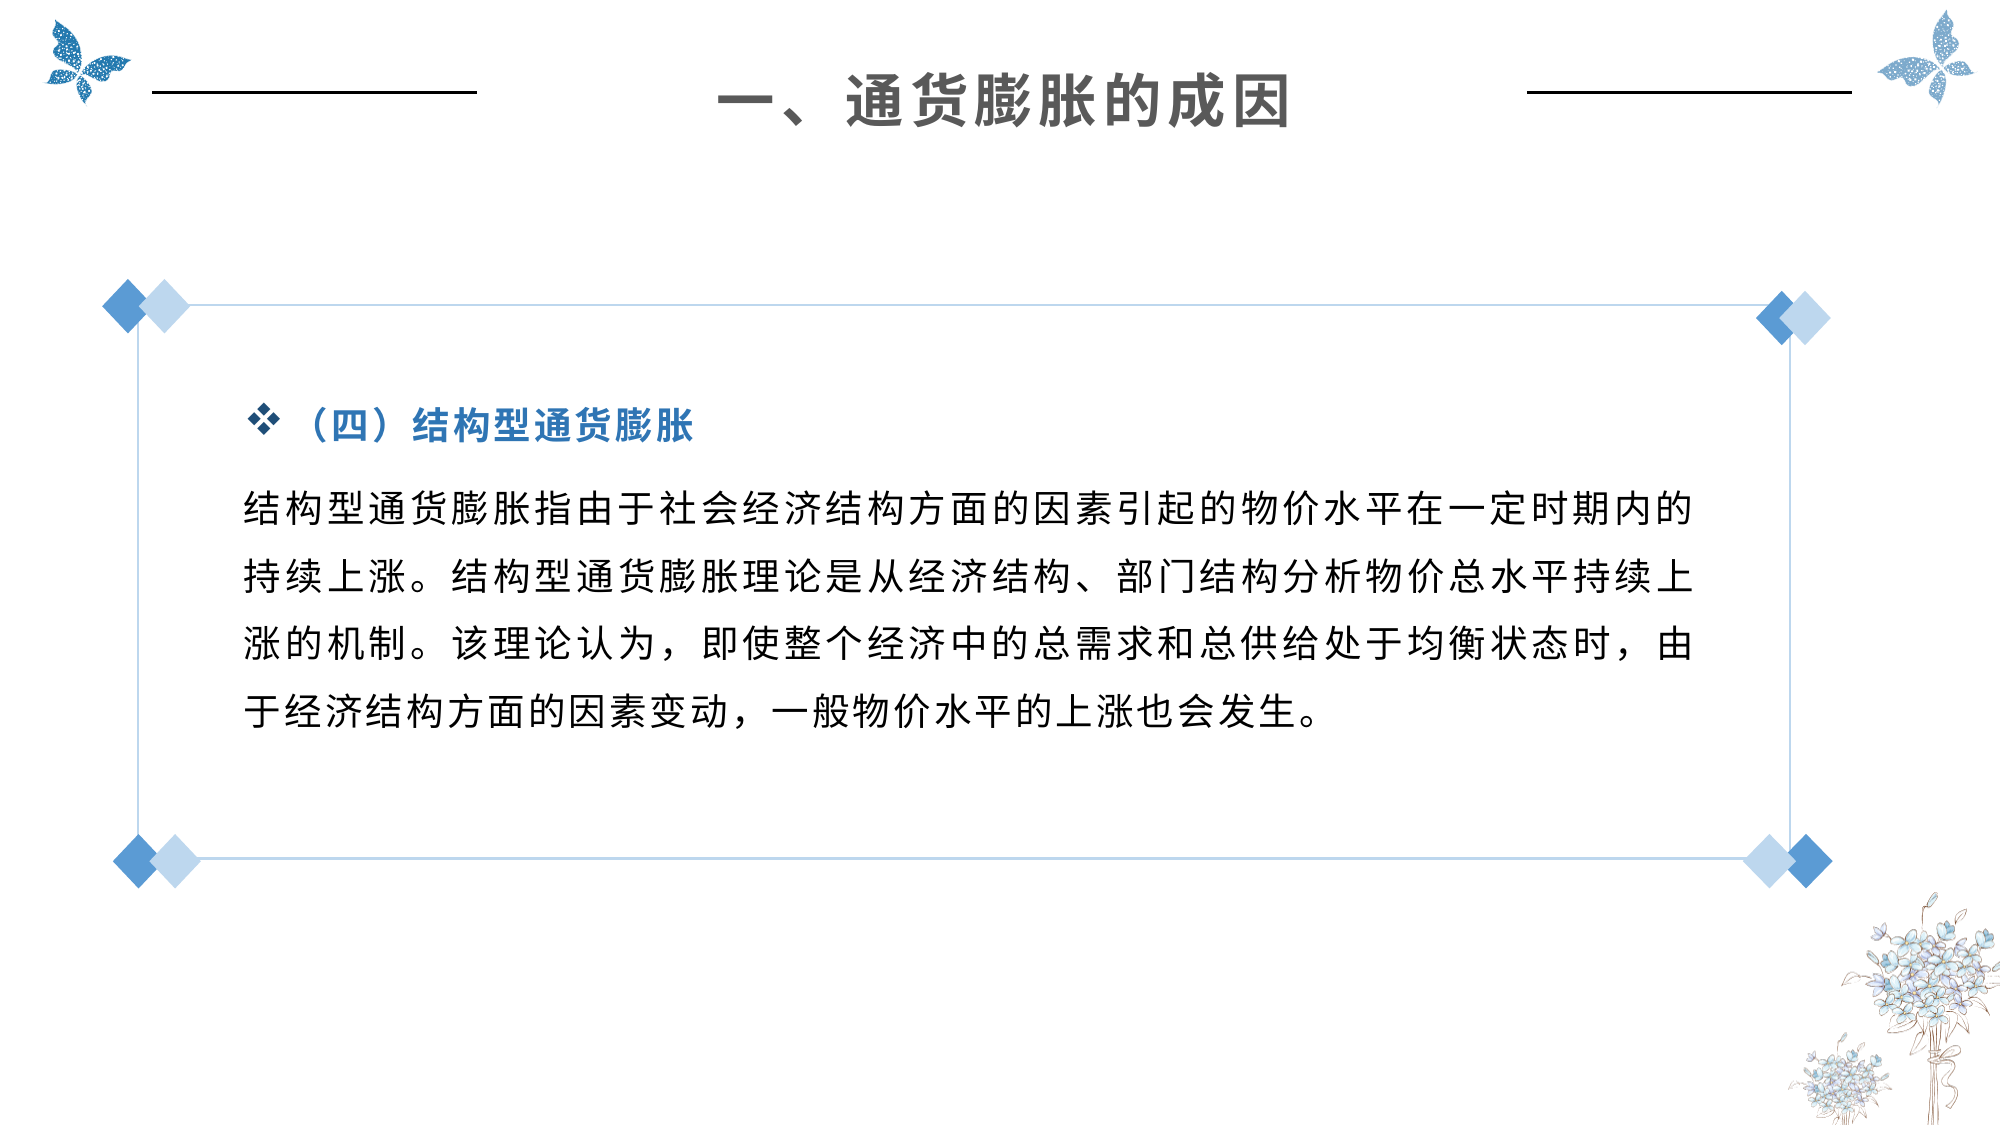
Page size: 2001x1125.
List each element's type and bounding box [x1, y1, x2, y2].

text_box [151, 55, 1852, 142]
picture [1788, 892, 2000, 1125]
text_box [102, 278, 1833, 889]
